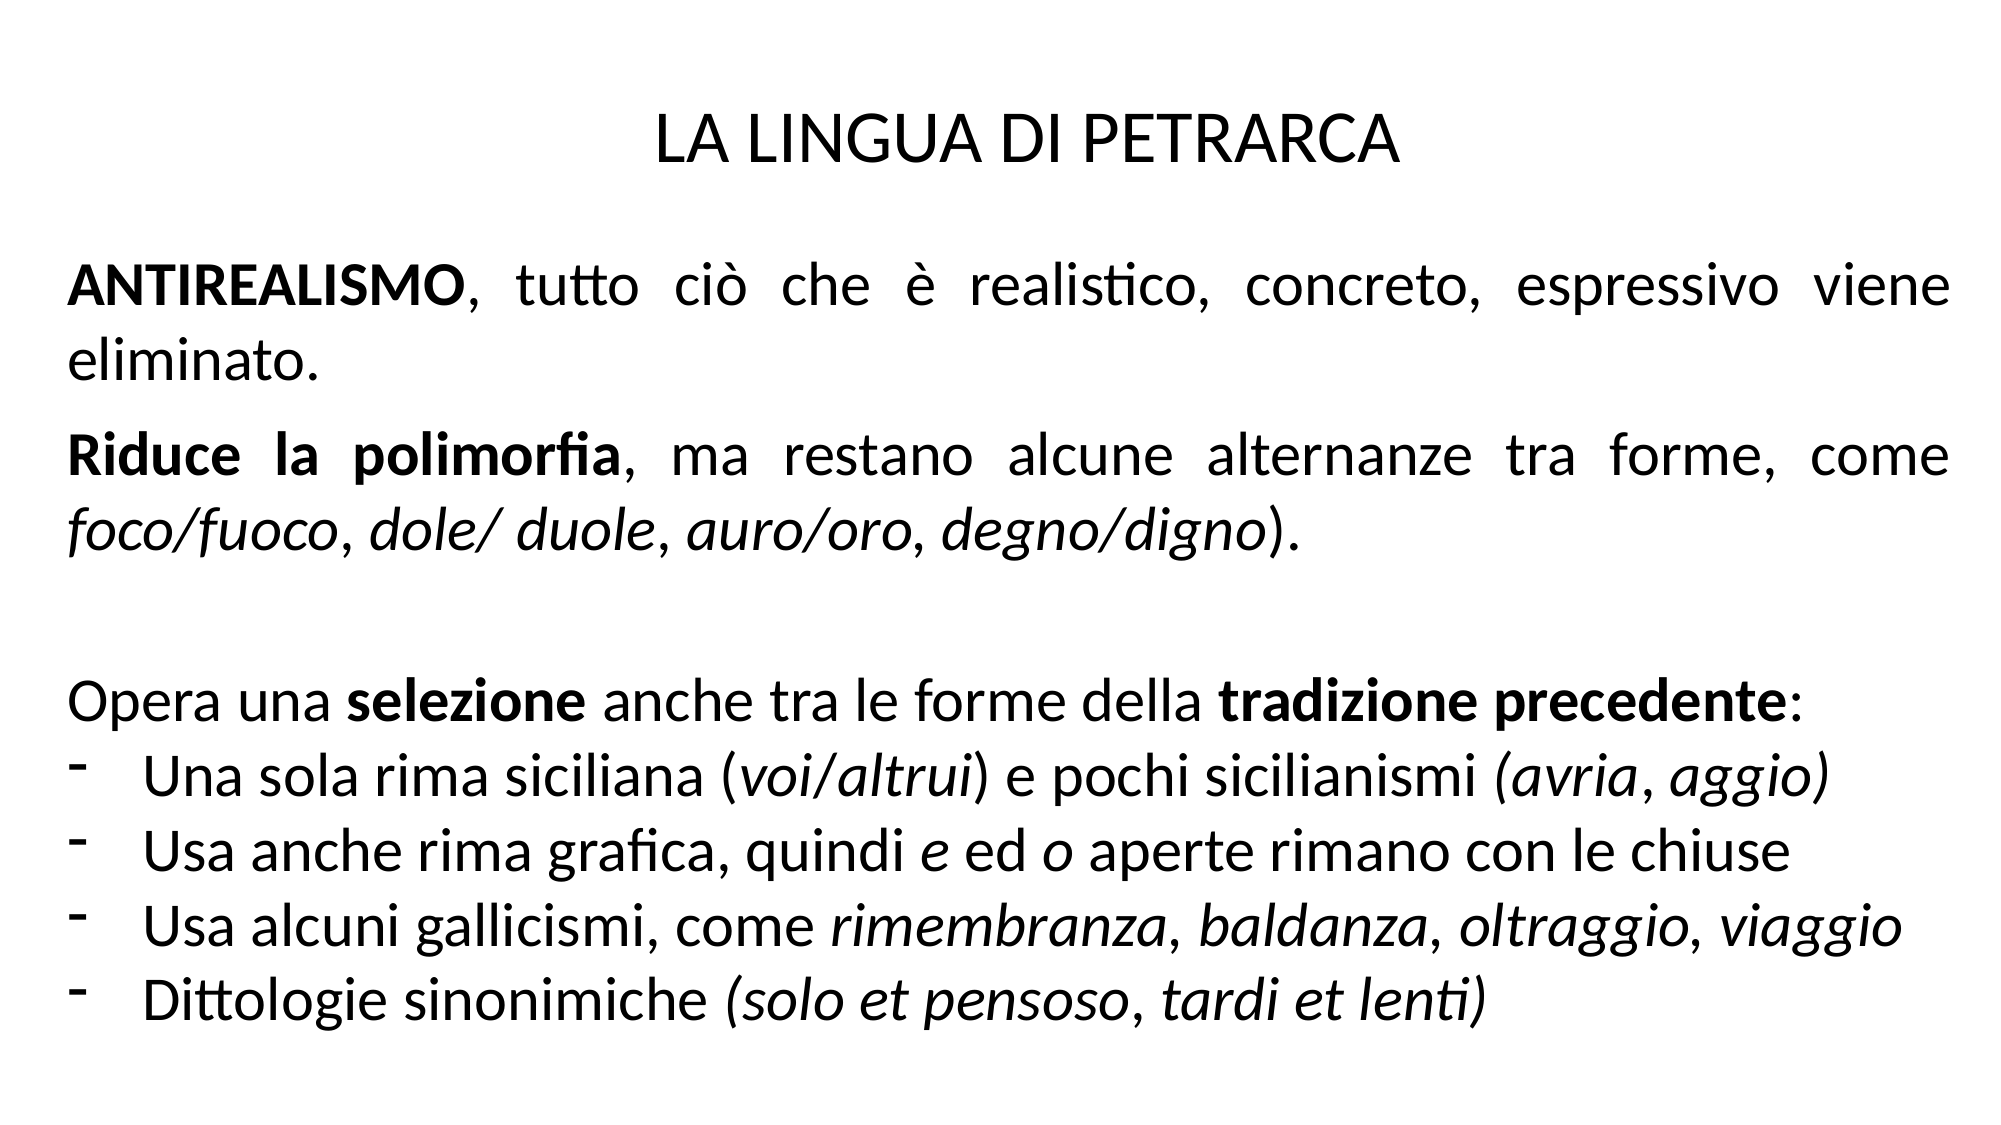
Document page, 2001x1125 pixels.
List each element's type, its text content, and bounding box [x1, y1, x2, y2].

text_box ANTIREALISMO, tutto ciò che è realistico, concreto, espressivo viene eliminato. Riduce la polimorfia, ma restano alcune alternanze tra forme, come foco/fuoco, dole/ duole, auro/oro, degno/digno). [52, 235, 1968, 571]
text_box Opera una selezione anche tra le forme della tradizione precedente: Una sola rima siciliana (voi/altrui) e pochi sicilianismi (avria, aggio) Usa anche rima grafica, quindi e ed o aperte rimano con le chiuse Usa alcuni gallicismi, come rimembranza, baldanza, oltraggio, viaggio Dittologie sinonimiche (solo et pensoso, tardi et lenti) [52, 651, 1931, 1041]
text_box LA LINGUA DI PETRARCA [89, 79, 1968, 185]
